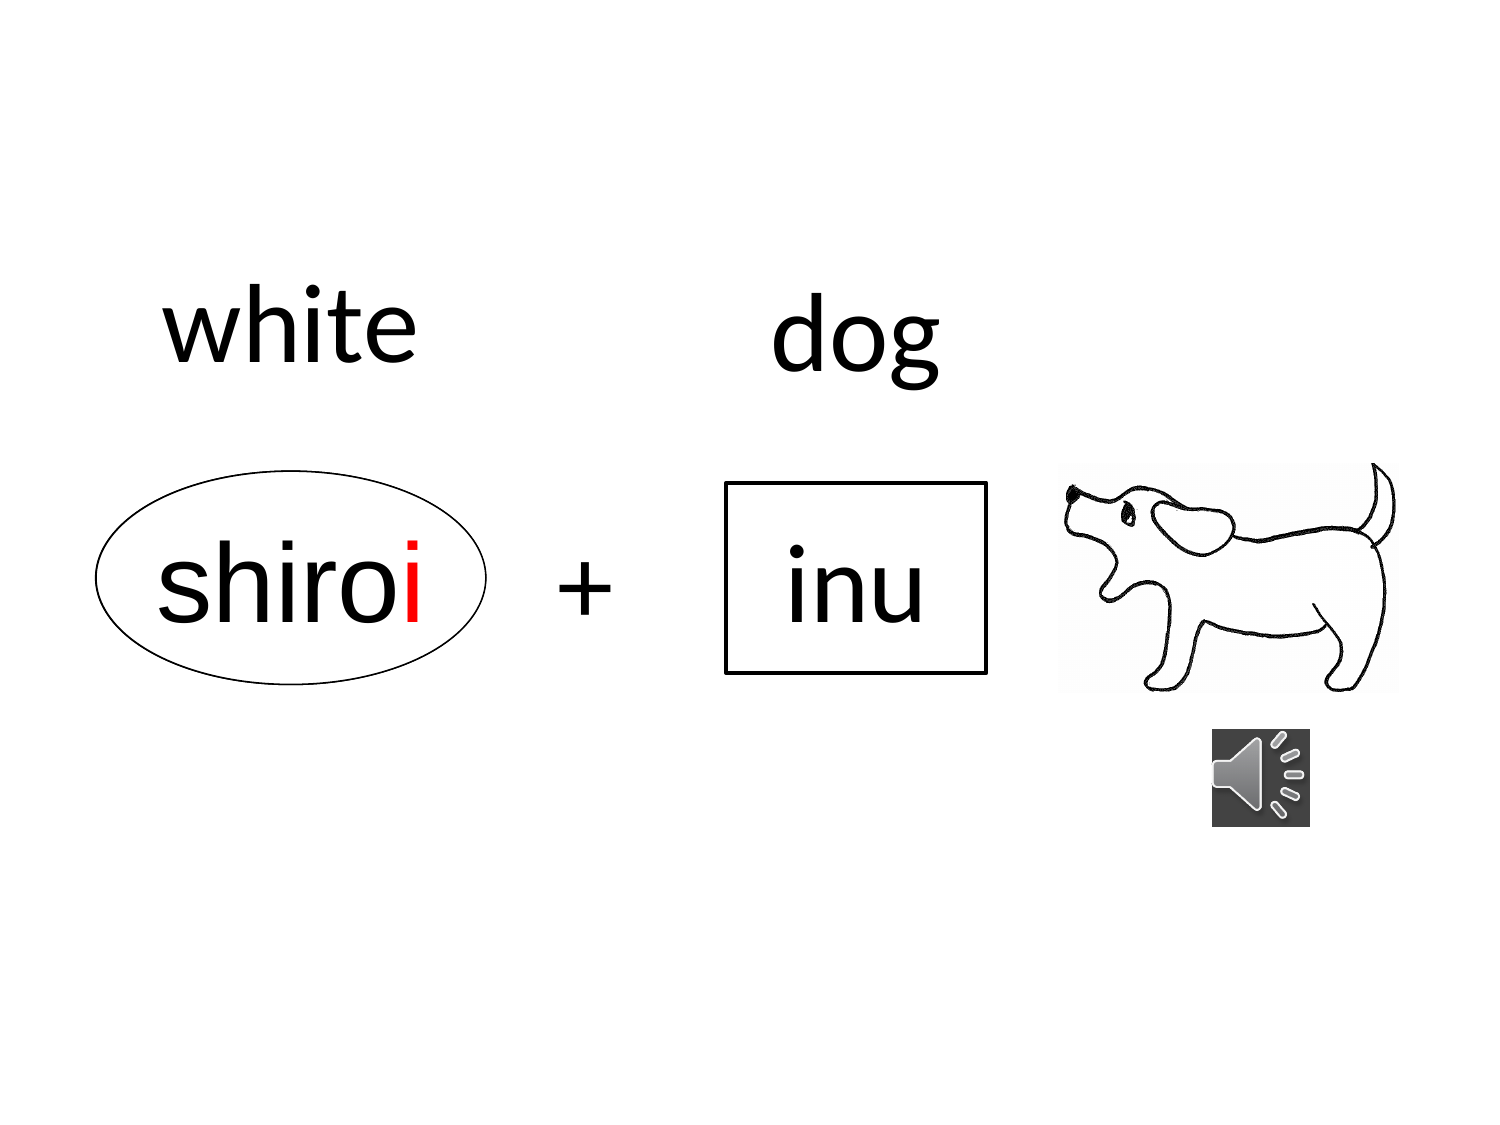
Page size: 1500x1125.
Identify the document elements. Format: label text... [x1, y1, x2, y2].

picture [1210, 727, 1311, 829]
text_box inu [724, 481, 988, 675]
picture [1058, 463, 1399, 693]
text_box white [88, 220, 493, 415]
text_box dog [654, 230, 1058, 424]
text_box + [543, 505, 614, 655]
text_box shiroi [96, 471, 486, 685]
